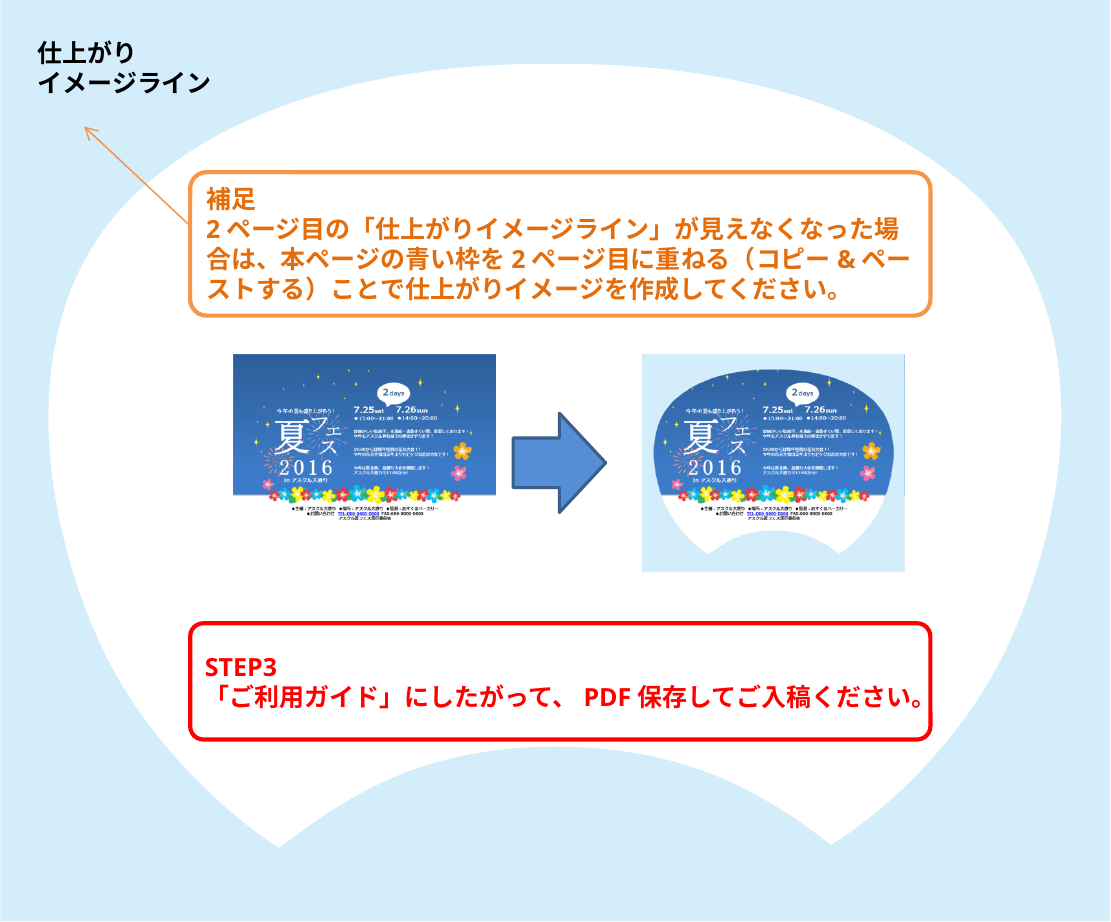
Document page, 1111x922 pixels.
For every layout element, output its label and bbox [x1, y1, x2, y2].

picture [0, 0, 1111, 922]
text_box [83, 126, 191, 226]
